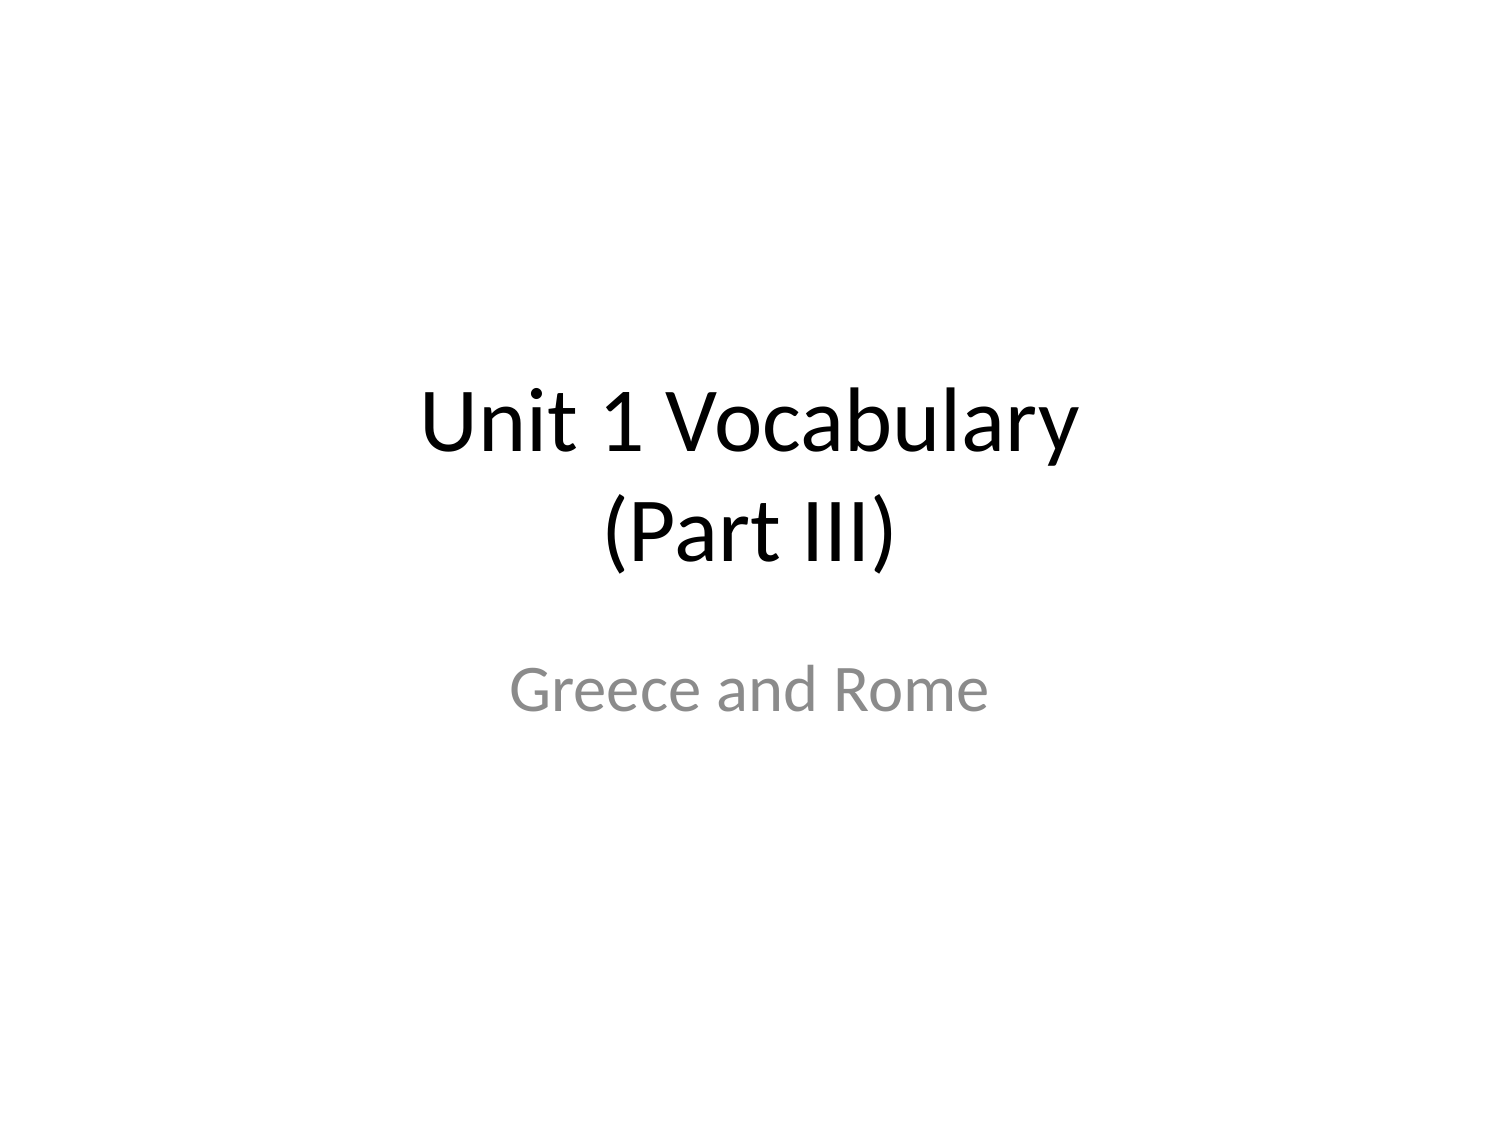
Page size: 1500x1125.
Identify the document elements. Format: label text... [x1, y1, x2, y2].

title Unit 1 Vocabulary (Part III) [112, 349, 1388, 591]
subtitle Greece and Rome [225, 637, 1275, 925]
